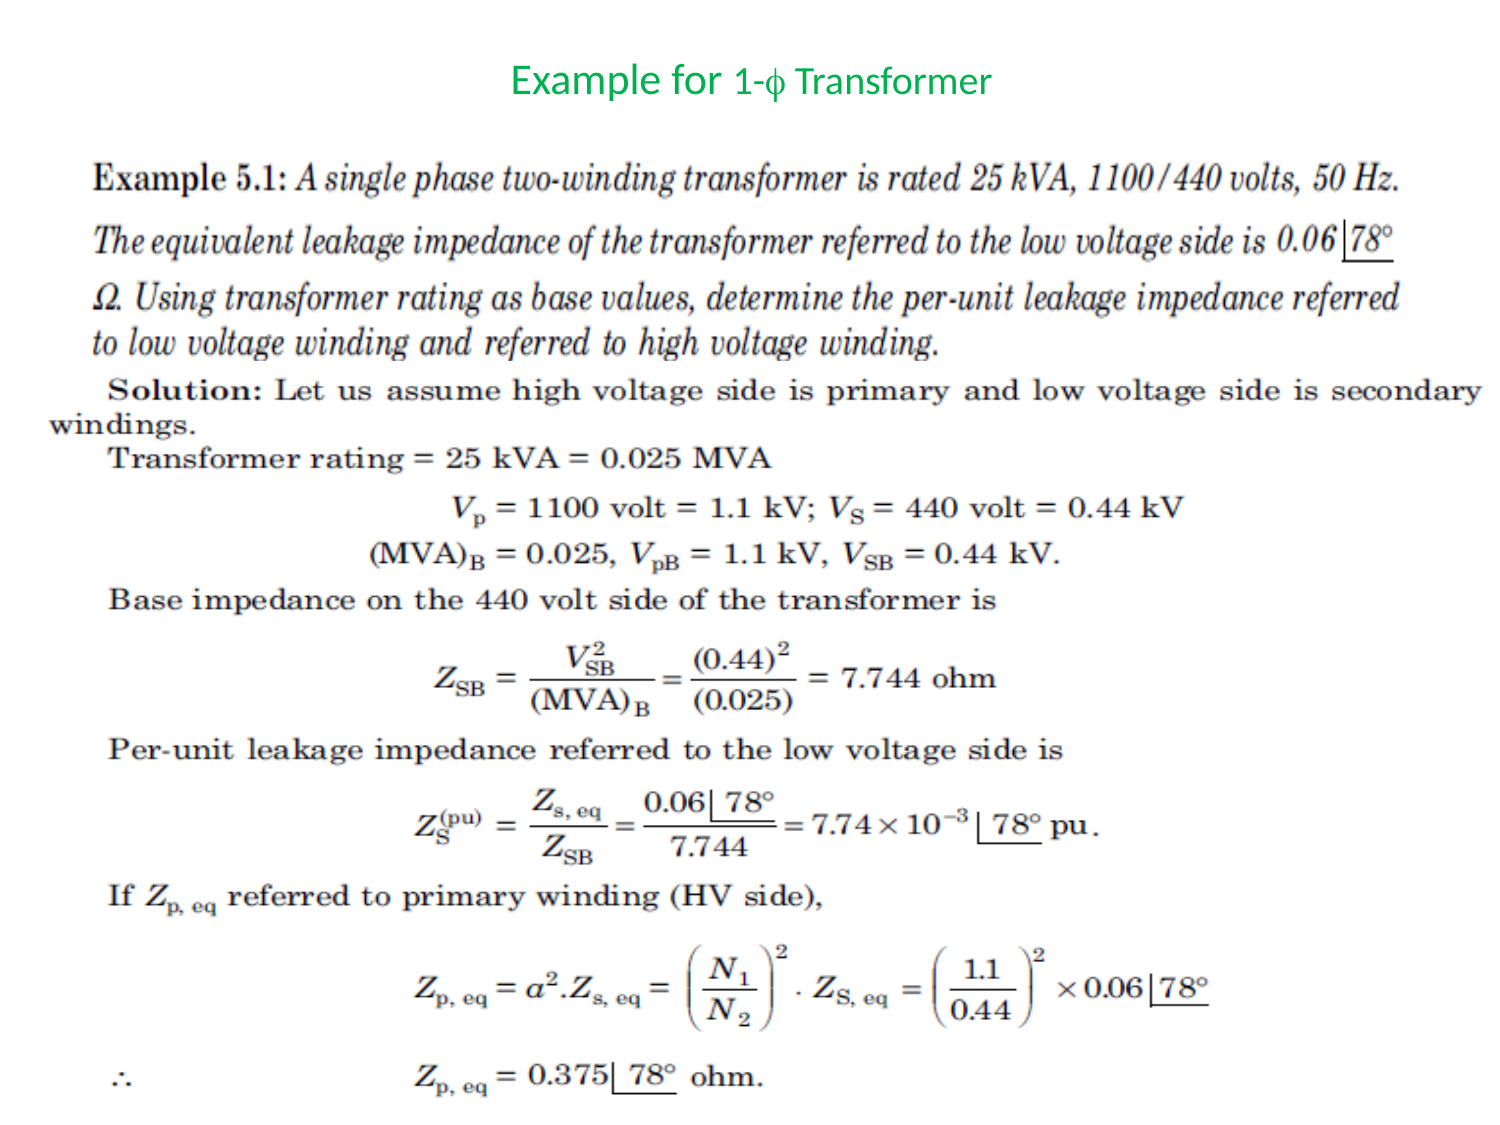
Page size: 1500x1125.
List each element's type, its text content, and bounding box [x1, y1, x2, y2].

title Example for 1- Transformer [76, 42, 1427, 112]
picture [41, 148, 1500, 1106]
